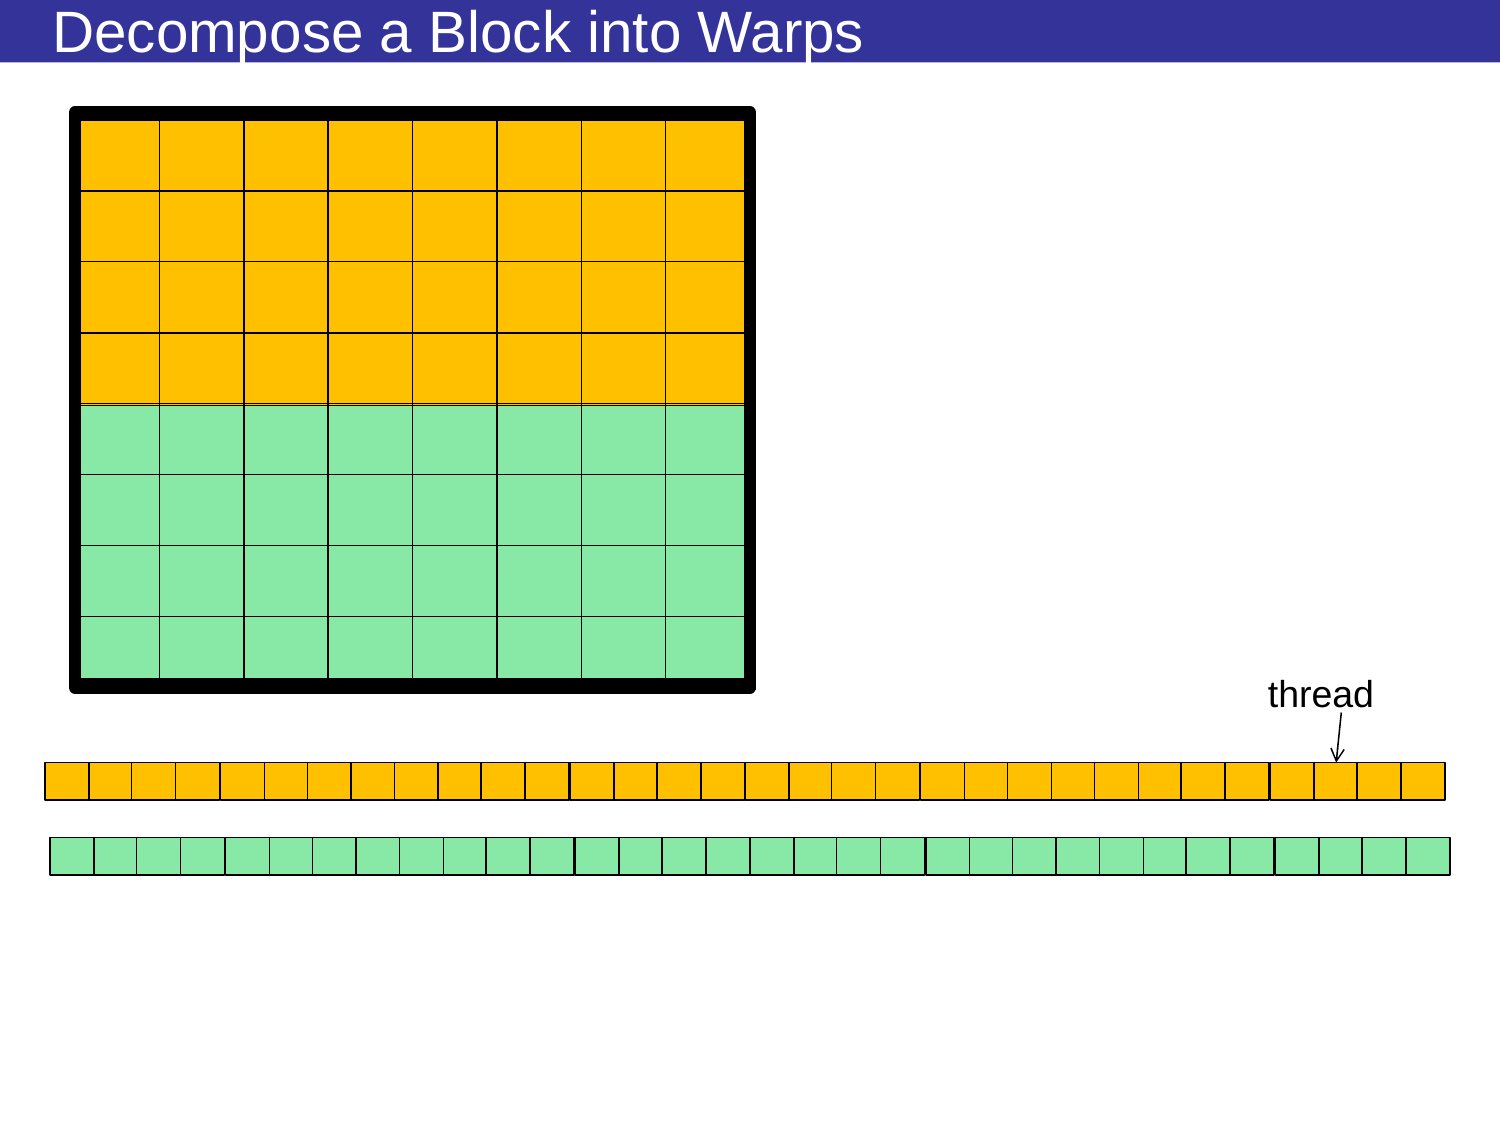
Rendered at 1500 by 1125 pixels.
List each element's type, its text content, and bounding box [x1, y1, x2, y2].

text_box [44, 762, 1446, 801]
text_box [74, 112, 751, 688]
title Decompose a Block into Warps [37, 7, 1426, 51]
text_box thread [1253, 662, 1389, 723]
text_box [1335, 712, 1342, 763]
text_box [49, 837, 1451, 876]
